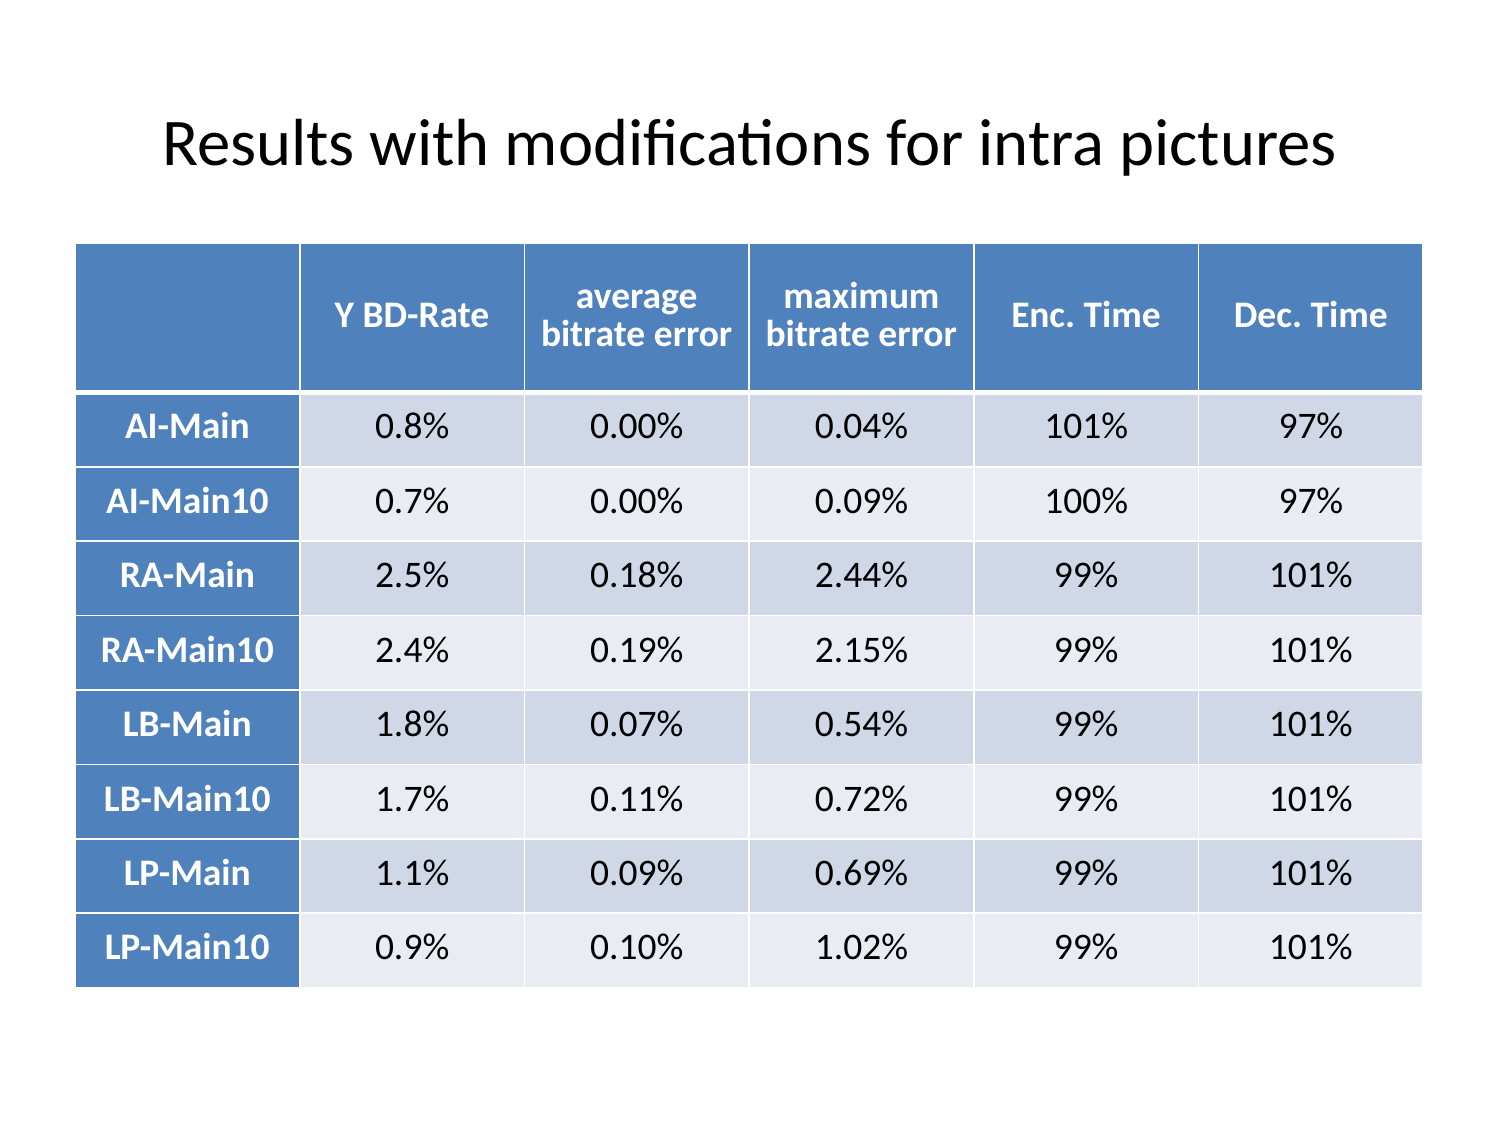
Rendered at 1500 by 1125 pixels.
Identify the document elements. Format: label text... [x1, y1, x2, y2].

table_cell AI-Main10 [76, 468, 299, 540]
table_cell 101% [1199, 691, 1422, 764]
table_cell 1.8% [301, 691, 524, 764]
table_cell 2.44% [750, 542, 973, 615]
title Results with modifications for intra pictures [75, 45, 1425, 233]
table_header [76, 244, 299, 390]
table_cell 0.00% [525, 468, 748, 540]
table_cell 101% [1199, 542, 1422, 615]
table_cell 101% [1199, 765, 1422, 838]
table_cell 99% [975, 542, 1198, 615]
table_cell 0.9% [301, 914, 524, 987]
table_cell LP-Main [76, 840, 299, 912]
table_cell 99% [975, 914, 1198, 987]
table_cell 1.02% [750, 914, 973, 987]
table_cell 97% [1199, 395, 1422, 466]
table_header Enc. Time [975, 244, 1198, 390]
table_cell 0.11% [525, 765, 748, 838]
table_cell 2.4% [301, 616, 524, 689]
table_cell 0.09% [750, 468, 973, 540]
table_cell 101% [1199, 840, 1422, 912]
table_cell 0.09% [525, 840, 748, 912]
table_cell 101% [1199, 914, 1422, 987]
table_cell RA-Main10 [76, 616, 299, 689]
table_header maximum bitrate error [750, 244, 973, 390]
table_cell 99% [975, 691, 1198, 764]
table_cell 0.19% [525, 616, 748, 689]
table_header average bitrate error [525, 244, 748, 390]
table_cell 1.7% [301, 765, 524, 838]
table_cell 0.07% [525, 691, 748, 764]
table_cell 100% [975, 468, 1198, 540]
table_cell 0.72% [750, 765, 973, 838]
table_cell LB-Main10 [76, 765, 299, 838]
table_header Dec. Time [1199, 244, 1422, 390]
table_cell 2.15% [750, 616, 973, 689]
table_cell 99% [975, 616, 1198, 689]
table_cell 99% [975, 765, 1198, 838]
table_cell 99% [975, 840, 1198, 912]
table_header Y BD-Rate [301, 244, 524, 390]
table_cell AI-Main [76, 395, 299, 466]
table_cell 0.10% [525, 914, 748, 987]
table_cell 0.7% [301, 468, 524, 540]
table_cell 0.04% [750, 395, 973, 466]
table_cell LP-Main10 [76, 914, 299, 987]
table_cell 0.54% [750, 691, 973, 764]
table_cell RA-Main [76, 542, 299, 615]
table_cell 101% [1199, 616, 1422, 689]
table_cell 2.5% [301, 542, 524, 615]
table_cell LB-Main [76, 691, 299, 764]
table_cell 1.1% [301, 840, 524, 912]
table_cell 0.18% [525, 542, 748, 615]
table_cell 0.8% [301, 395, 524, 466]
table_cell 101% [975, 395, 1198, 466]
table_cell 0.69% [750, 840, 973, 912]
table_cell 0.00% [525, 395, 748, 466]
table_cell 97% [1199, 468, 1422, 540]
